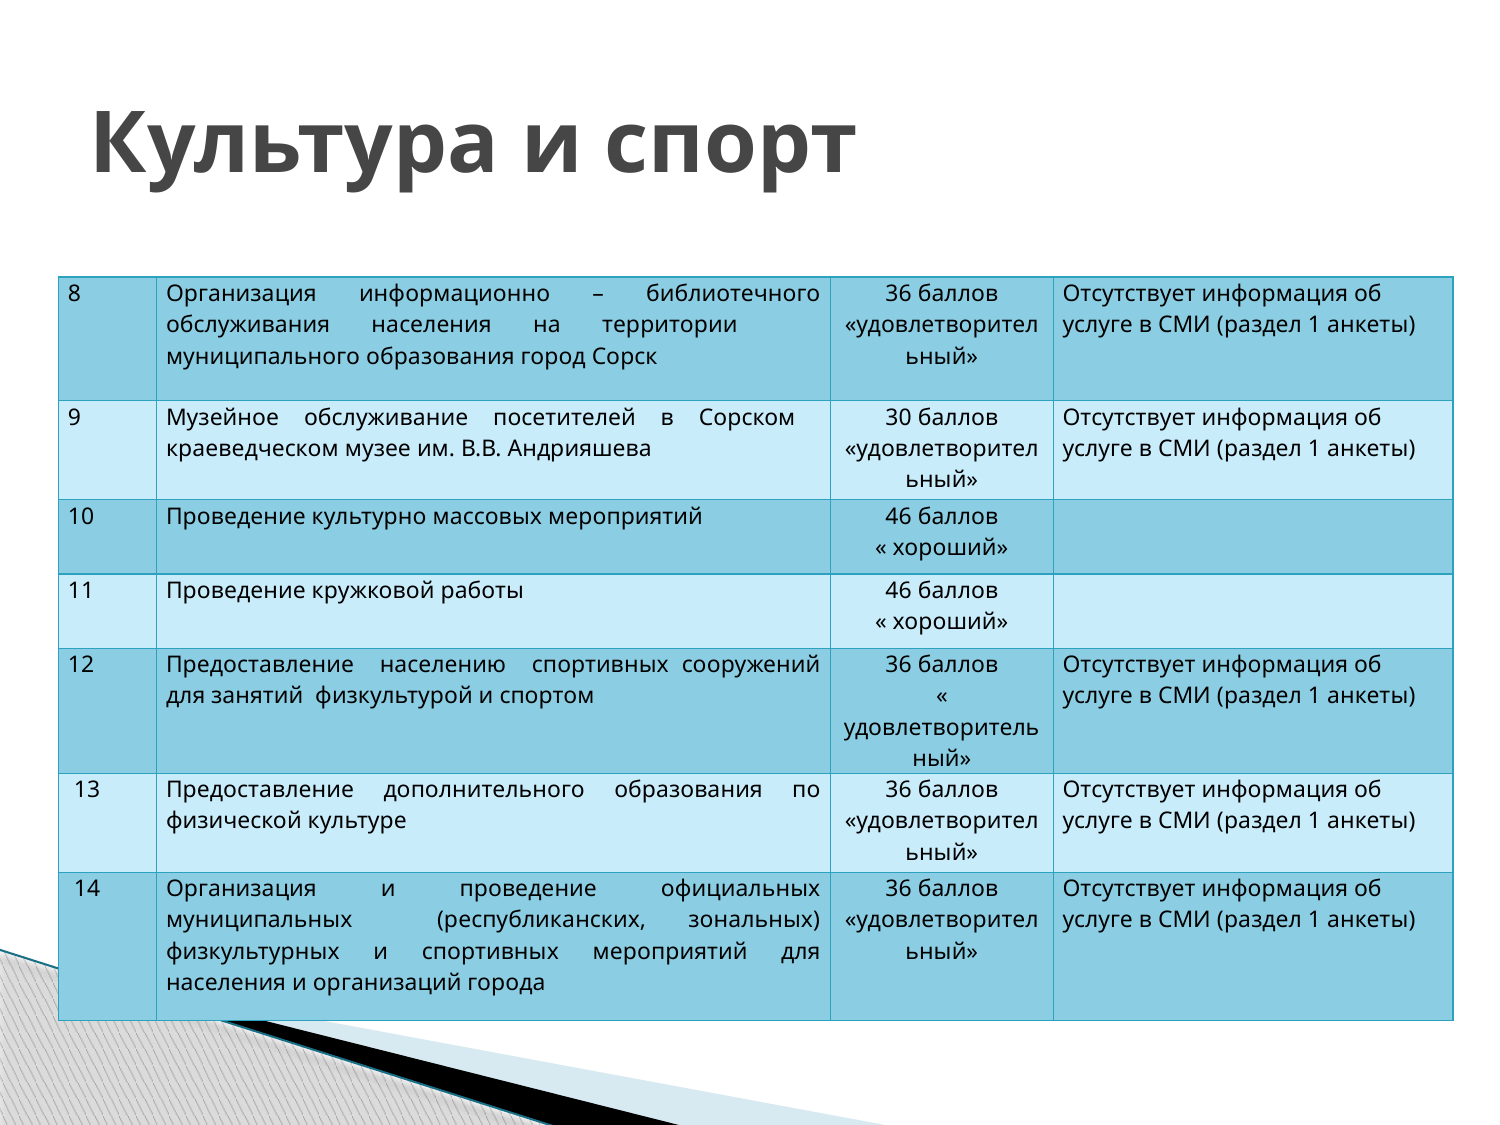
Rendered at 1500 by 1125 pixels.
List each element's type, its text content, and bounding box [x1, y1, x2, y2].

table_cell Организация и проведение официальных муниципальных (республиканских, зональных) физкультурных и спортивных мероприятий для населения и организаций города [157, 873, 830, 1020]
table_header Организация информационно – библиотечного обслуживания населения на территории муниципального образования город Сорск [157, 278, 830, 400]
table_cell 36 баллов «удовлетворительный» [831, 774, 1053, 872]
table_cell 36 баллов « удовлетворительный» [831, 649, 1053, 773]
table_cell 30 баллов «удовлетворительный» [831, 401, 1053, 499]
table_header 8 [59, 278, 156, 400]
table_cell Отсутствует информация об услуге в СМИ (раздел 1 анкеты) [1054, 649, 1452, 773]
table_cell Отсутствует информация об услуге в СМИ (раздел 1 анкеты) [1054, 873, 1452, 1020]
table_cell 9 [59, 401, 156, 499]
table_header 36 баллов «удовлетворительный» [831, 278, 1053, 400]
table_cell Предоставление дополнительного образования по физической культуре [157, 774, 830, 872]
table_cell Отсутствует информация об услуге в СМИ (раздел 1 анкеты) [1054, 774, 1452, 872]
table_cell 13 [59, 774, 156, 872]
table_cell 46 баллов « хороший» [831, 575, 1053, 648]
table_cell Музейное обслуживание посетителей в Сорском краеведческом музее им. В.В. Андрияшева [157, 401, 830, 499]
table_header Отсутствует информация об услуге в СМИ (раздел 1 анкеты) [1054, 278, 1452, 400]
table_cell 11 [59, 575, 156, 648]
table_cell 14 [59, 873, 156, 1020]
table_cell 46 баллов « хороший» [831, 500, 1053, 573]
table_cell 12 [59, 649, 156, 773]
table_cell Предоставление населению спортивных сооружений для занятий физкультурой и спортом [157, 649, 830, 773]
table_cell [1054, 575, 1452, 648]
table_cell 36 баллов «удовлетворительный» [831, 873, 1053, 1020]
table_cell [1054, 500, 1452, 573]
title Культура и спорт [75, 45, 1425, 233]
table_cell Проведение культурно массовых мероприятий [157, 500, 830, 573]
table_cell Проведение кружковой работы [157, 575, 830, 648]
table_cell 10 [59, 500, 156, 573]
table_cell Отсутствует информация об услуге в СМИ (раздел 1 анкеты) [1054, 401, 1452, 499]
